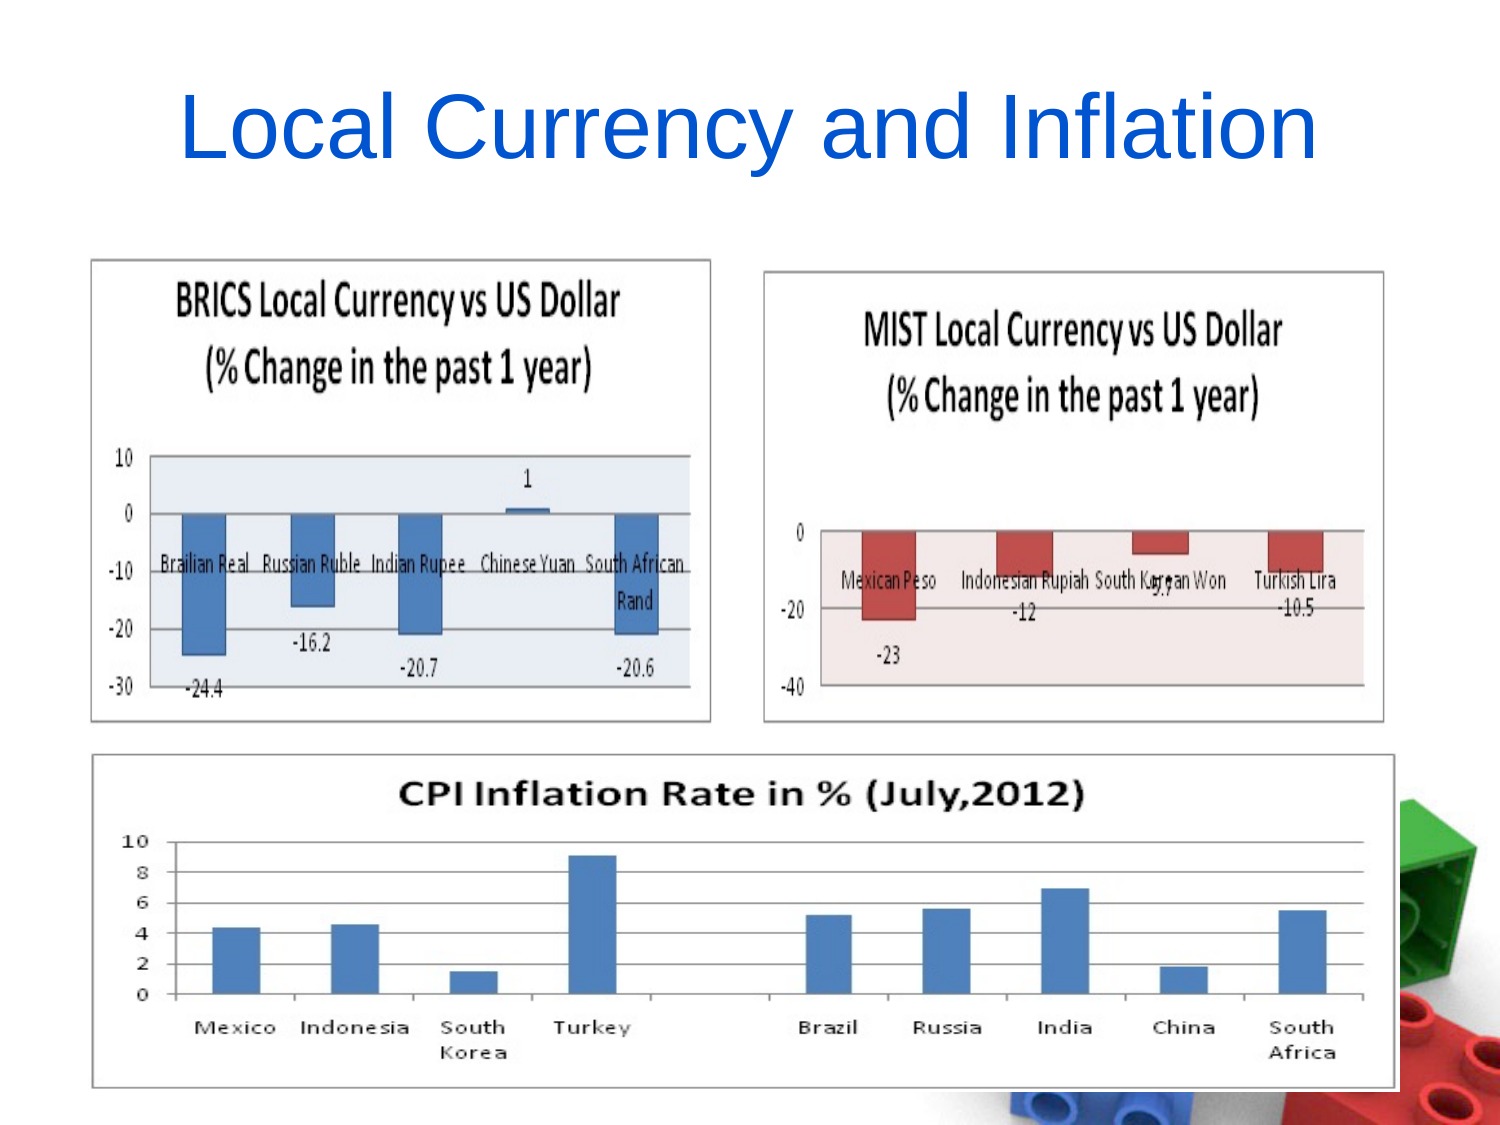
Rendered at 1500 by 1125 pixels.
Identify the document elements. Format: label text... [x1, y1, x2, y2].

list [88, 255, 714, 729]
title Local Currency and Inflation [112, 28, 1388, 217]
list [761, 266, 1387, 729]
picture [88, 187, 1500, 1125]
